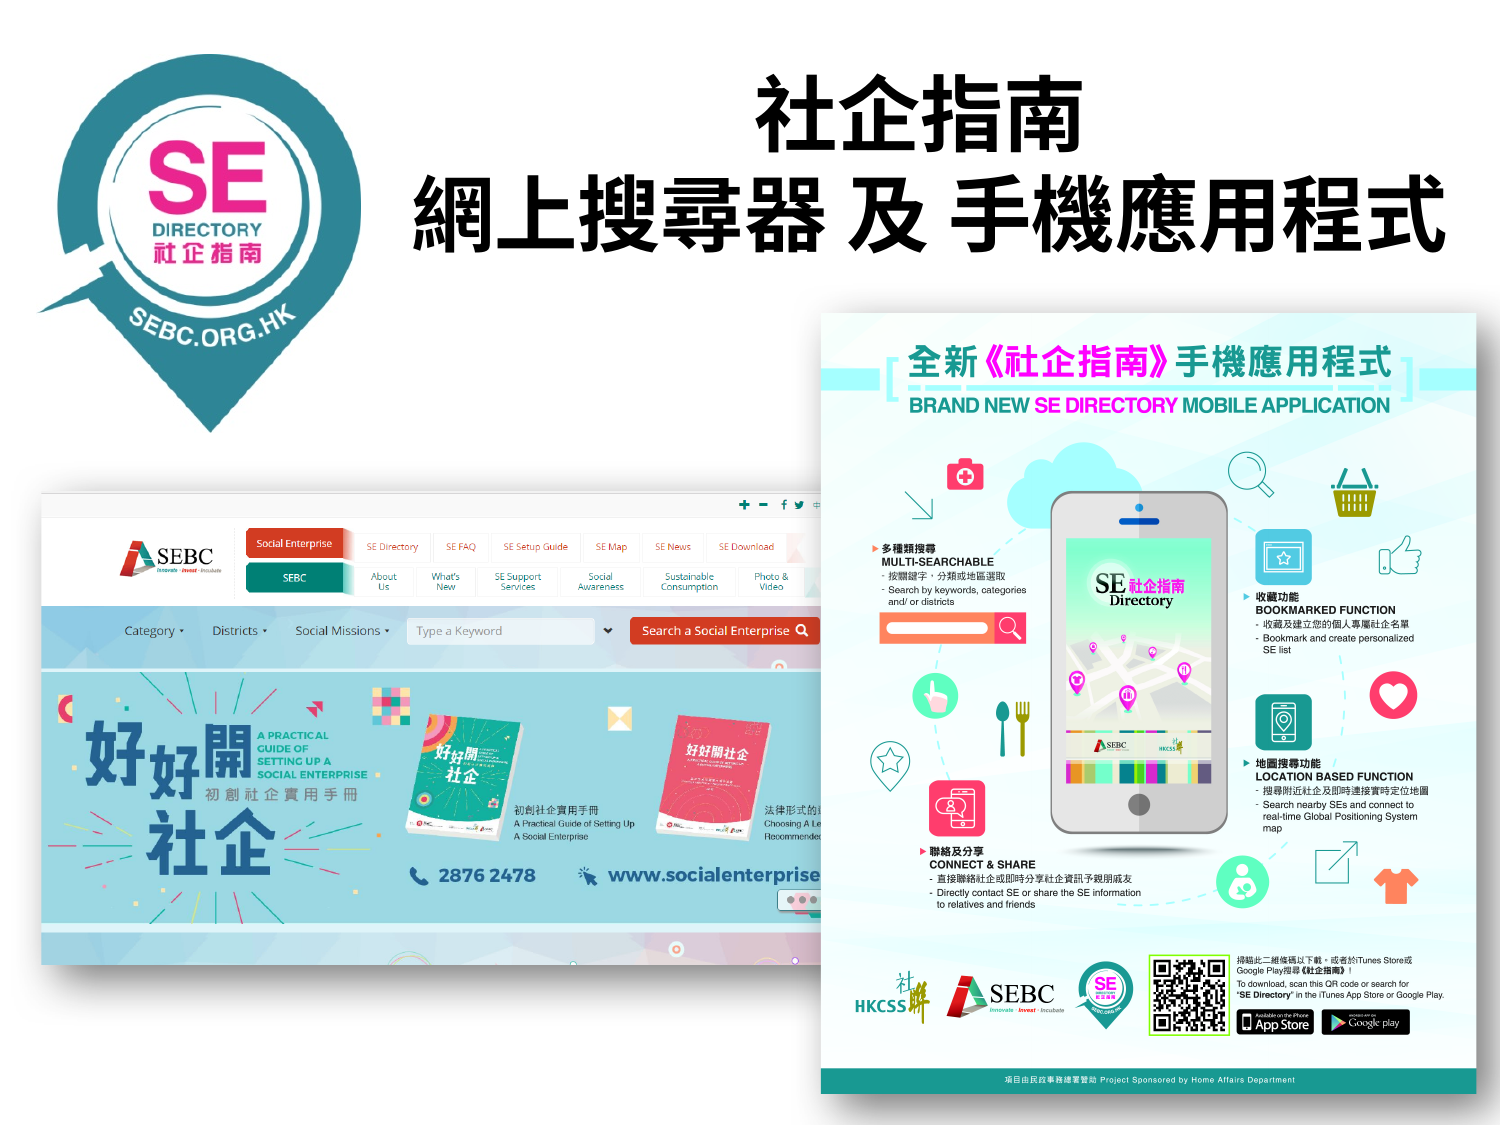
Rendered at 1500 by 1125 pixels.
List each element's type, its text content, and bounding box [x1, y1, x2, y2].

title 社企指南 網上搜尋器 及 手機應用程式 [365, 68, 1500, 256]
picture [35, 54, 361, 433]
picture [41, 313, 1477, 1095]
